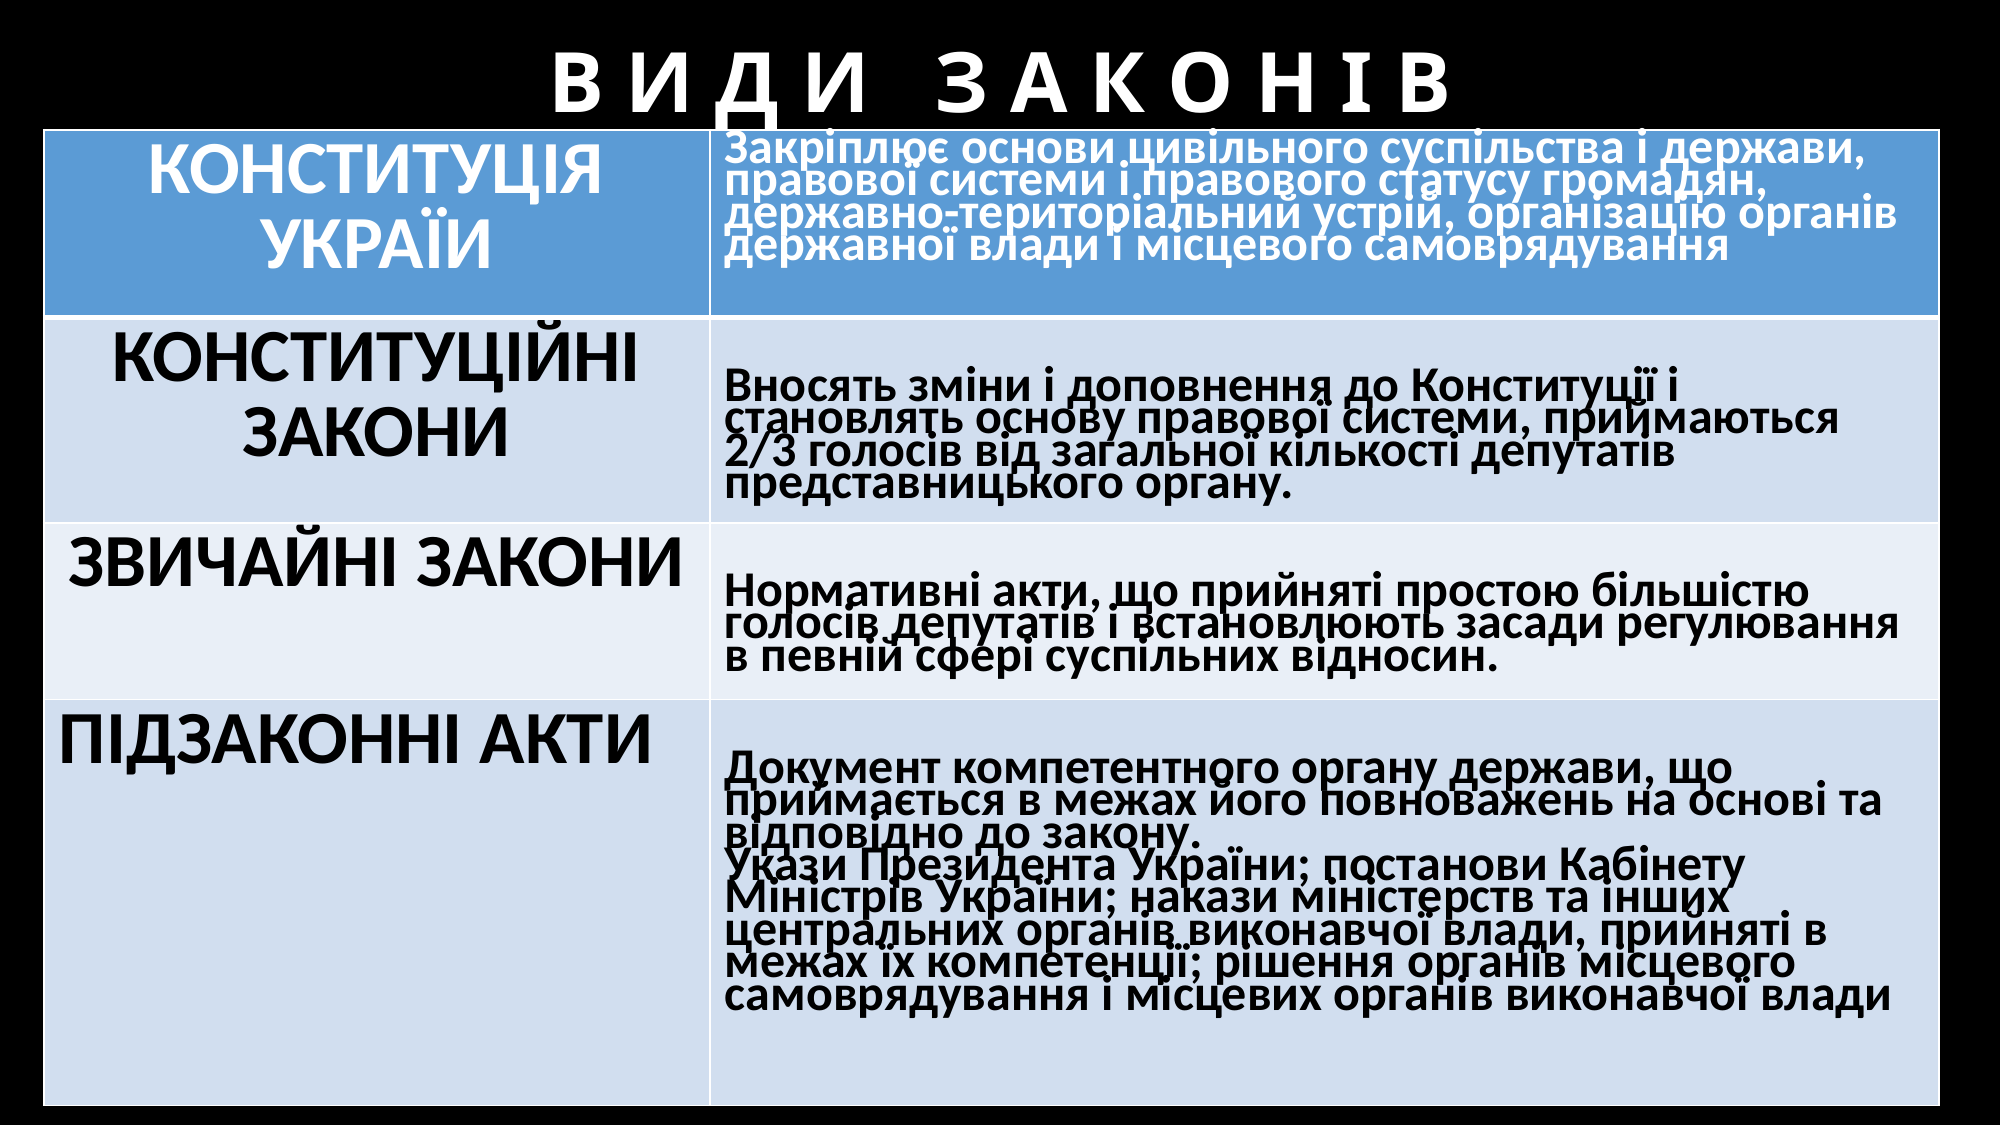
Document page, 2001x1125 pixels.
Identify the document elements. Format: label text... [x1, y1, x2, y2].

table_cell Нормативні акти, що прийняті простою більшістю голосів депутатів і встановлюють засади регулювання в певній сфері суспільних відносин. [711, 524, 1938, 699]
table_cell Вносять зміни і доповнення до Конституції і становлять основу правової системи, приймаються 2/3 голосів від загальної кількості депутатів представницького органу. [711, 320, 1938, 522]
table_header КОНСТИТУЦІЯ УКРАЇИ [45, 131, 709, 315]
table_cell Документ компетентного органу держави, що приймається в межах його повноважень на основі та відповідно до закону. Укази Президента України; постанови Кабінету Міністрів України; накази міністерств та інших центральних органів виконавчої влади, прийняті в межах їх компетенції; рішення органів місцевого самоврядування і місцевих органів виконавчої влади [711, 700, 1938, 1105]
title В И Д И З А К О Н І В [137, 0, 1863, 129]
table_cell ЗВИЧАЙНІ ЗАКОНИ [45, 524, 709, 699]
table_cell КОНСТИТУЦІЙНІ ЗАКОНИ [45, 320, 709, 522]
table_header Закріплює основи цивільного суспільства і держави, правової системи і правового статусу громадян, державно-територіальний устрій, організацію органів державної влади і місцевого самоврядування [711, 131, 1938, 315]
table_cell ПІДЗАКОННІ АКТИ [45, 700, 709, 1105]
